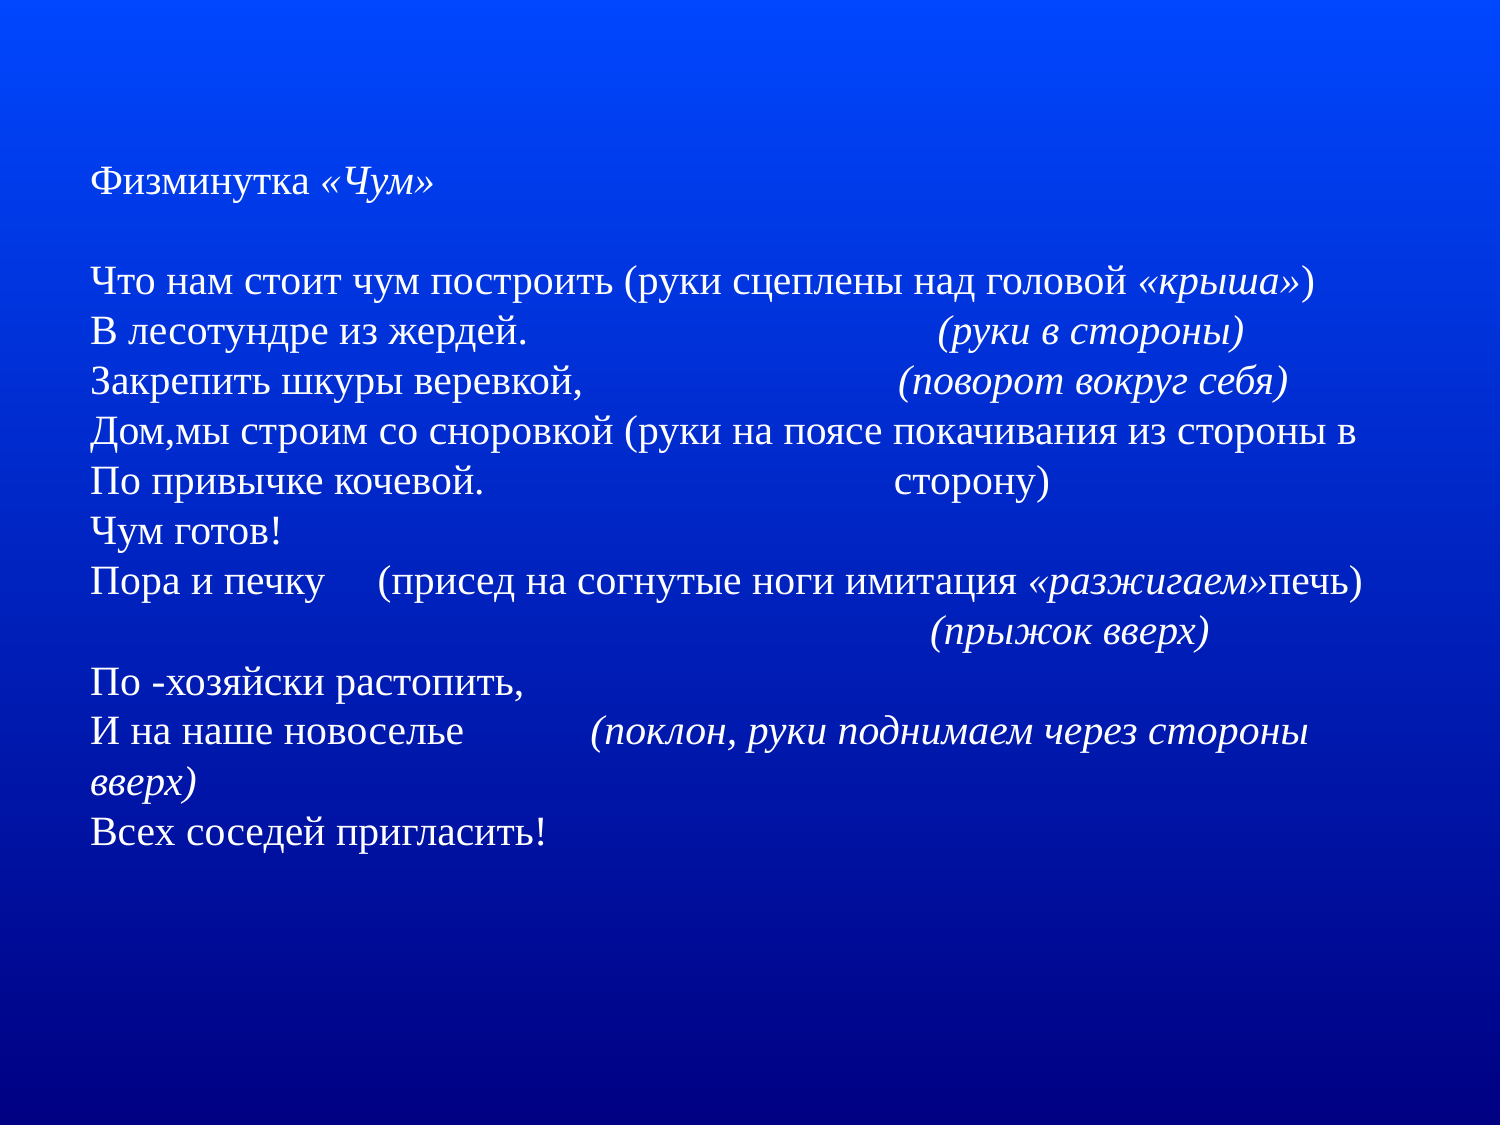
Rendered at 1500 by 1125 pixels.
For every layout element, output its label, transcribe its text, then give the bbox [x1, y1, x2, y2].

title Физминутка «Чум» Что нам стоит чум построить (руки сцеплены над головой «крыша») В лесотундре из жердей. (руки в стороны) Закрепить шкуры веревкой, (поворот вокруг себя) Дом,мы строим со сноровкой (руки на поясе покачивания из стороны в По привычке кочевой. сторону) Чум готов! Пора и печку (присед на согнутые ноги имитация «разжигаем»печь) (прыжок вверх) По -хозяйски растопить, И на наше новоселье (поклон, руки поднимаем через стороны вверх) Всех соседей пригласить! [75, 45, 1425, 961]
